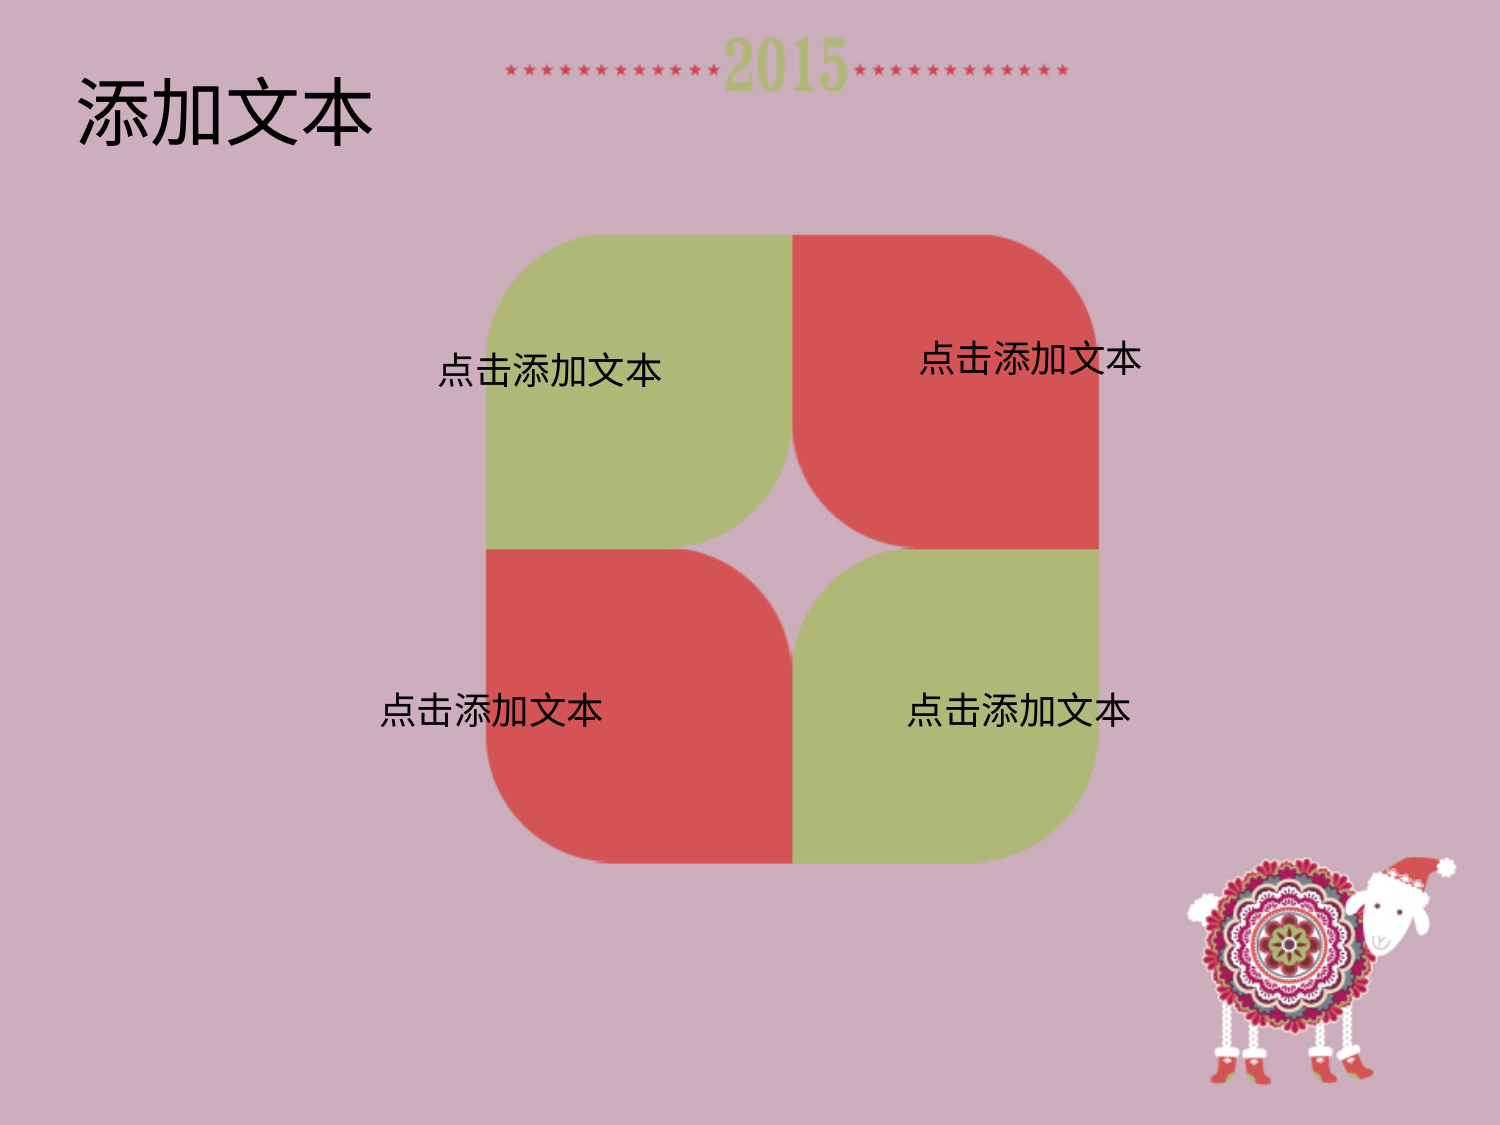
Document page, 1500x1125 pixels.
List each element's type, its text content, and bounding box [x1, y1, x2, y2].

text_box 点击添加文本 [903, 328, 1159, 388]
picture [0, 0, 1500, 1125]
text_box 点击添加文本 [891, 679, 1147, 740]
text_box 点击添加文本 [423, 339, 678, 400]
text_box 添加文本 [60, 58, 391, 164]
text_box 点击添加文本 [364, 679, 620, 740]
